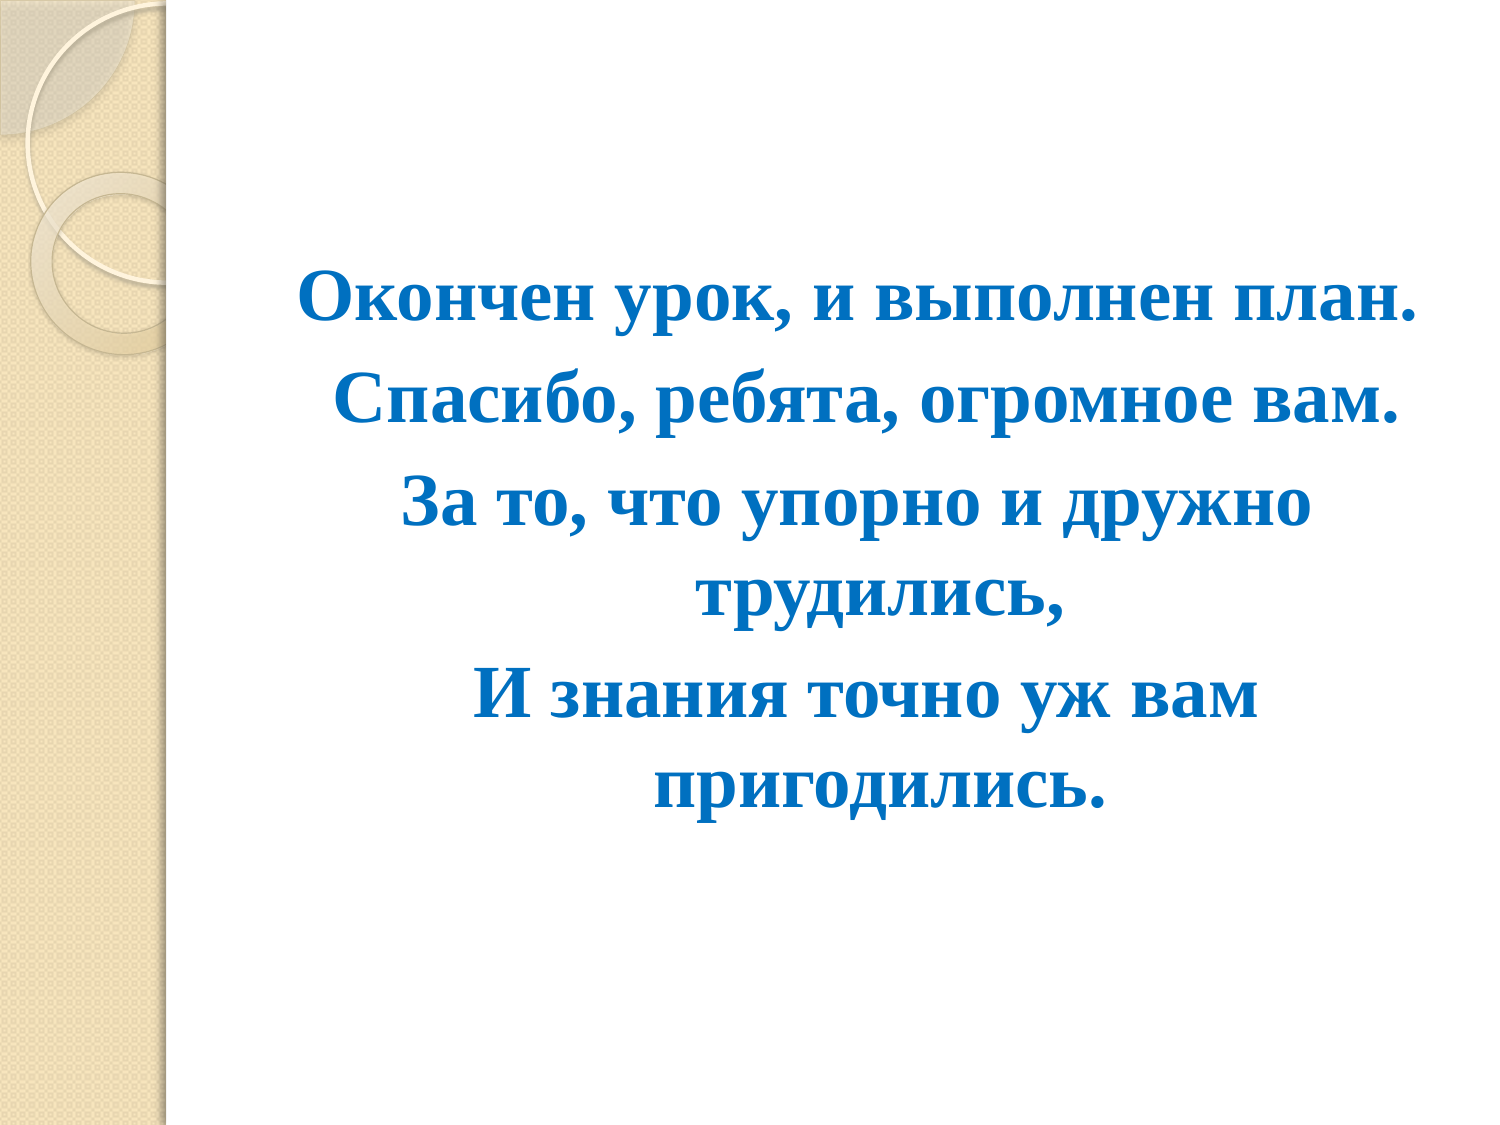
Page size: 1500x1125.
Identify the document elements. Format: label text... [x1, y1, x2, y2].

list Окончен урок, и выполнен план. Спасибо, ребята, огромное вам. За то, что упорно и дружно трудились, И знания точно уж вам пригодились. [235, 237, 1466, 1025]
